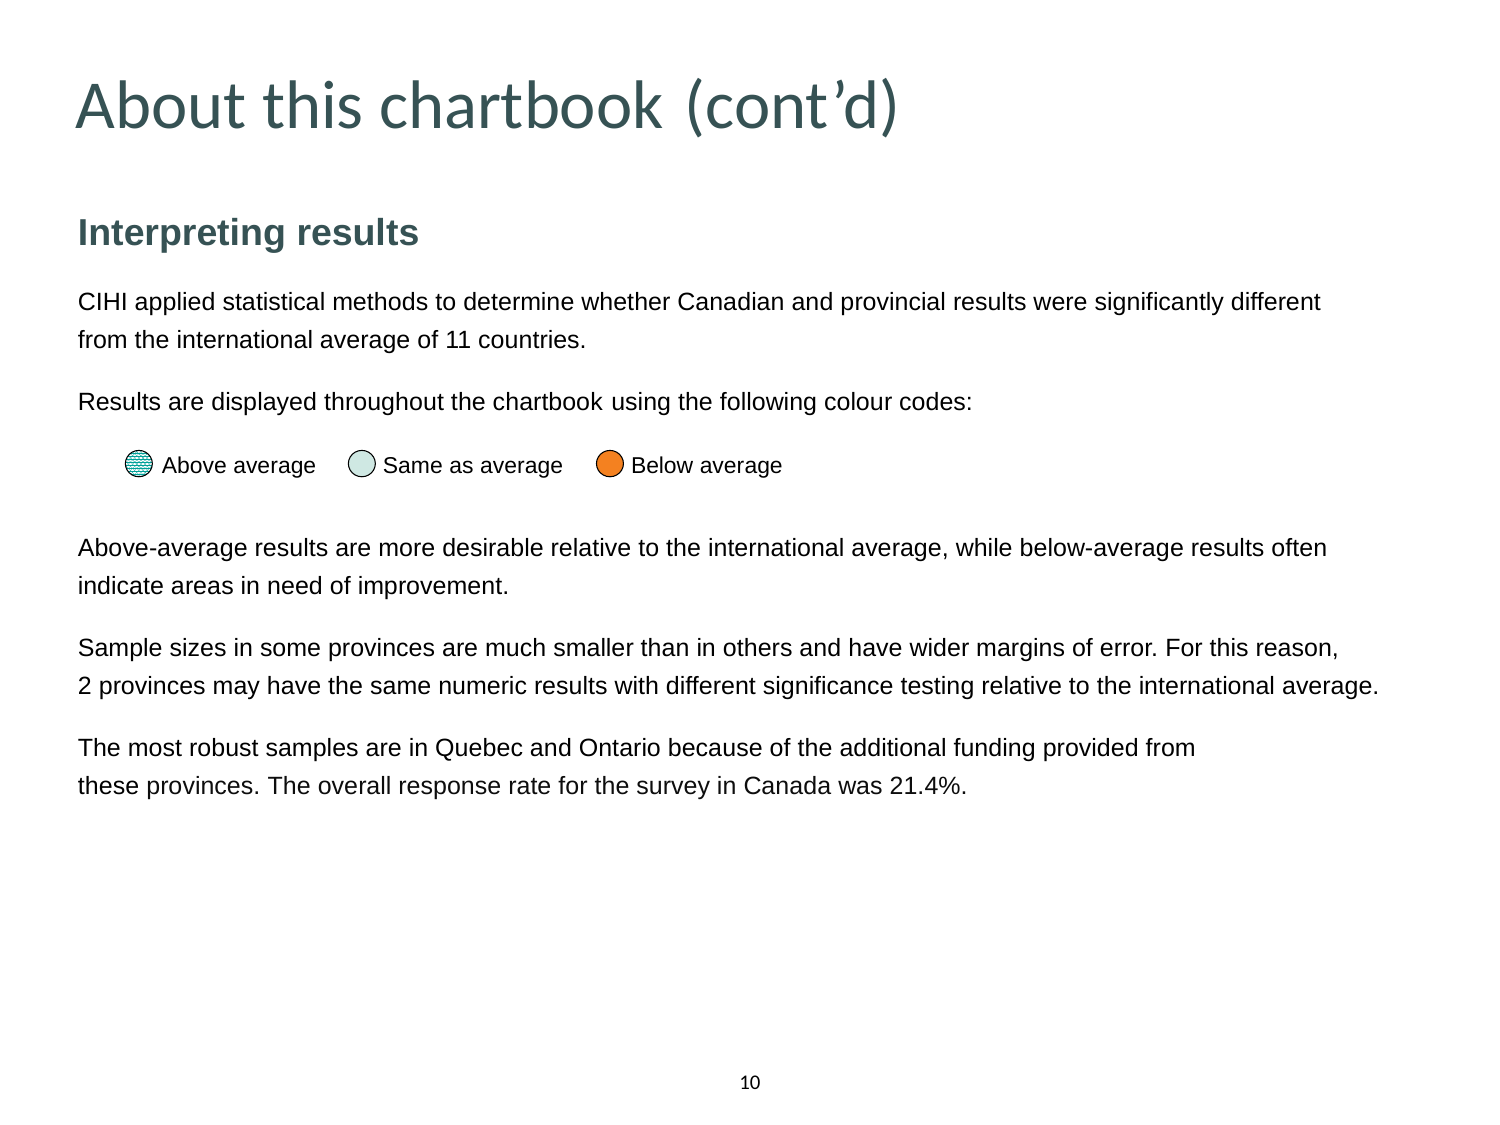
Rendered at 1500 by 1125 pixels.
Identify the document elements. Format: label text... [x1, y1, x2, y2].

list Interpreting results CIHI applied statistical methods to determine whether Canadian and provincial results were significantly different from the international average of 11 countries. Results are displayed throughout the chartbook using the following colour codes: Above-average results are more desirable relative to the international average, while below-average results often indicate areas in need of improvement. Sample sizes in some provinces are much smaller than in others and have wider margins of error. For this reason, 2 provinces may have the same numeric results with different significance testing relative to the international average. The most robust samples are in Quebec and Ontario because of the additional funding provided from these provinces. The overall response rate for the survey in Canada was 21.4%. [63, 208, 1411, 951]
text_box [125, 442, 836, 487]
title About this chartbook (cont’d) [60, 60, 1411, 152]
